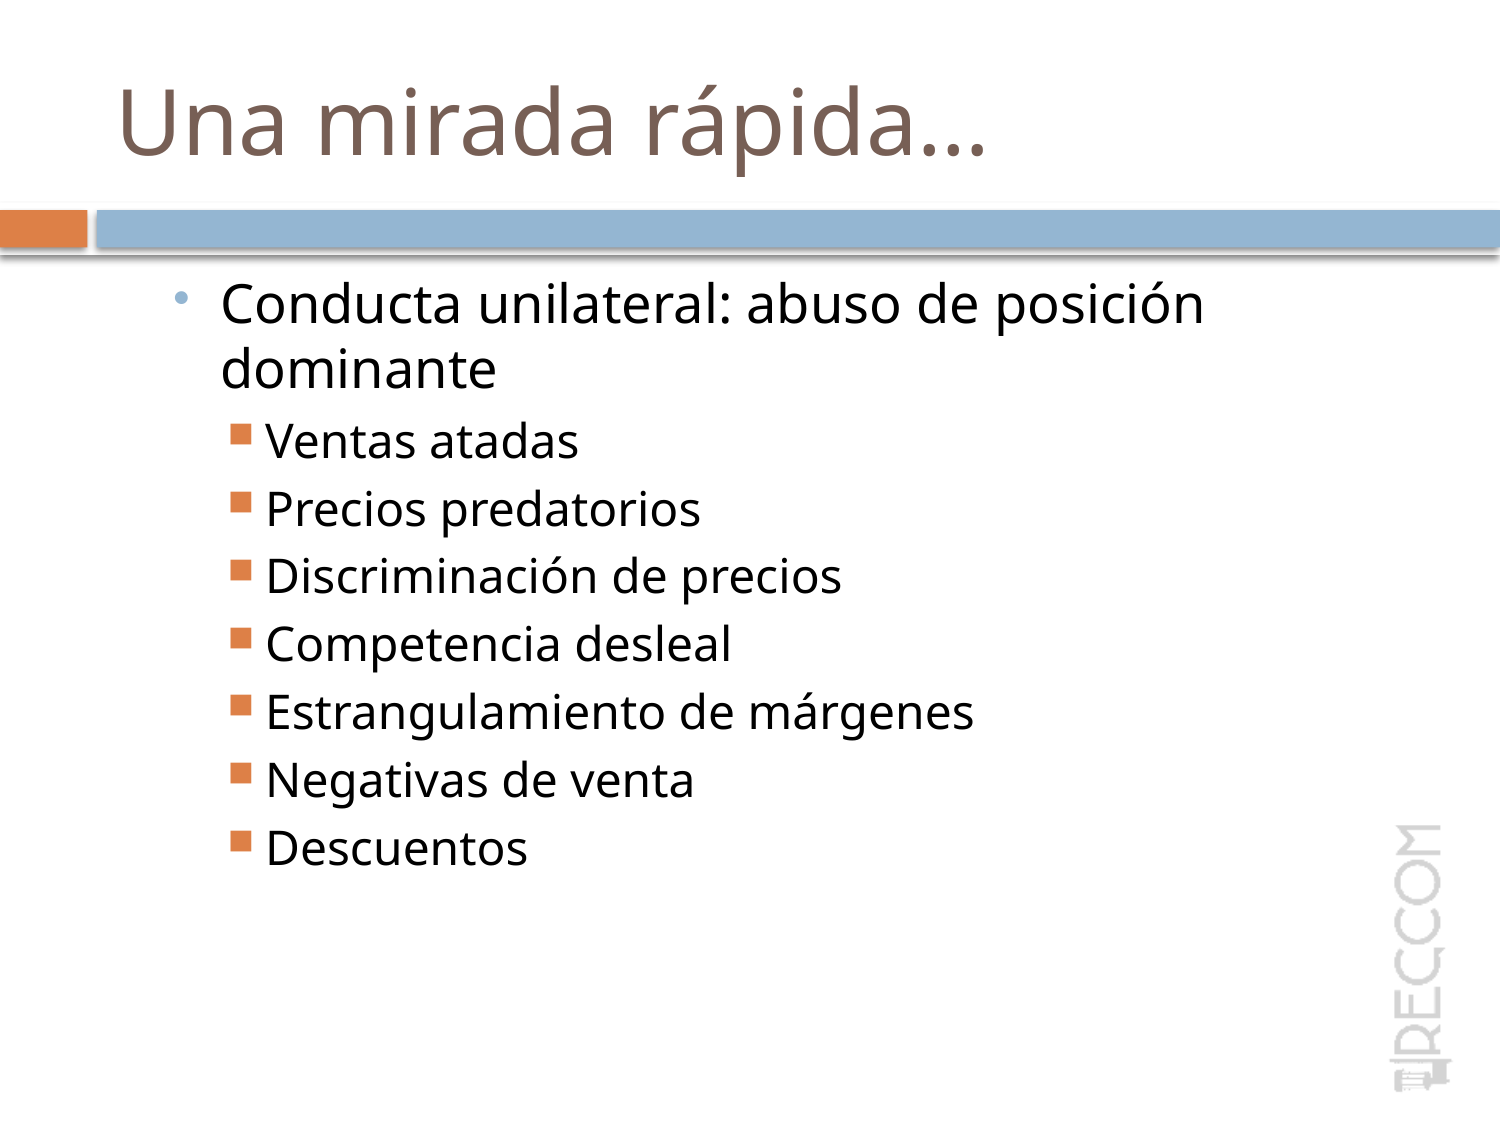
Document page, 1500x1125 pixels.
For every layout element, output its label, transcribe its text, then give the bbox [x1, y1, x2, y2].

list Conducta unilateral: abuso de posición dominante Ventas atadas Precios predatorios Discriminación de precios Competencia desleal Estrangulamiento de márgenes Negativas de venta Descuentos [100, 262, 1400, 1000]
title Una mirada rápida… [100, 37, 1438, 200]
